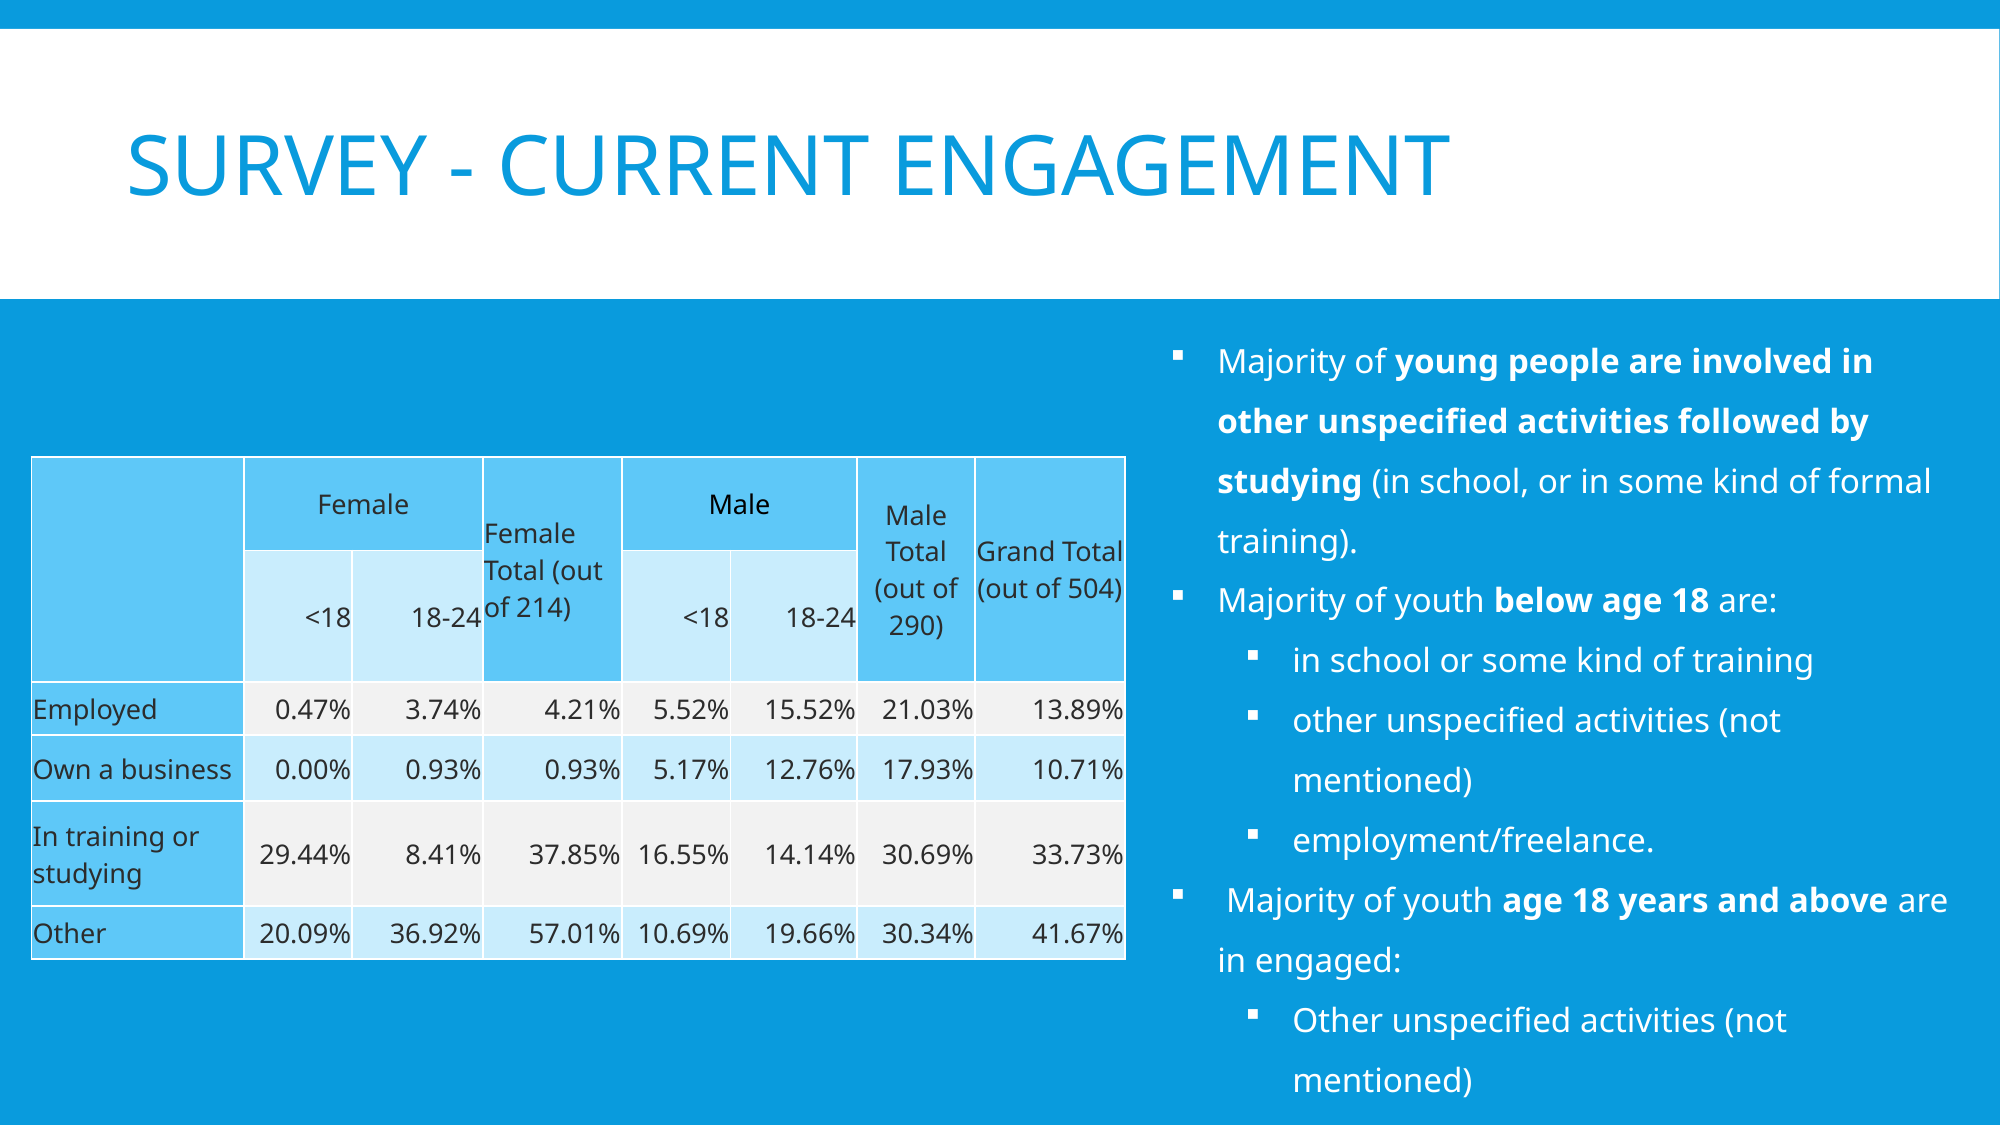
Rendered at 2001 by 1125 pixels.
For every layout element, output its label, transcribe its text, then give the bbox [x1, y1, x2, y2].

table_cell 20.09% [245, 907, 351, 958]
table_cell 5.17% [623, 736, 730, 800]
table_cell 57.01% [484, 907, 621, 958]
table_cell 10.71% [976, 736, 1124, 800]
title Survey - Current Engagement [111, 99, 1522, 240]
table_cell 29.44% [245, 802, 351, 905]
table_cell 0.47% [245, 683, 351, 734]
text_box Majority of young people are involved in other unspecified activities followed by studying (in school, or in some kind of formal training). Majority of youth below age 18 are: in school or some kind of training other unspecified activities (not mentioned) employment/freelance. Majority of youth age 18 years and above are in engaged: Other unspecified activities (not mentioned) School or some kind of training Employment/freelancing [1155, 312, 1969, 1125]
table_cell 4.21% [484, 683, 621, 734]
table_cell 14.14% [731, 802, 856, 905]
table_cell 19.66% [731, 907, 856, 958]
table_cell 15.52% [731, 683, 856, 734]
table_cell <18 [245, 551, 351, 681]
table_cell 8.41% [353, 802, 482, 905]
table_header Male [623, 458, 856, 550]
table_cell 30.34% [858, 907, 974, 958]
table_cell 16.55% [623, 802, 730, 905]
table_cell 0.93% [353, 736, 482, 800]
table_header Male Total (out of 290) [858, 458, 974, 681]
table_cell 18-24 [731, 551, 856, 681]
table_cell 17.93% [858, 736, 974, 800]
table_cell 41.67% [976, 907, 1124, 958]
table_cell 33.73% [976, 802, 1124, 905]
table_cell 30.69% [858, 802, 974, 905]
table_cell 10.69% [623, 907, 730, 958]
table_cell In training or studying [32, 802, 243, 905]
table_header Grand Total (out of 504) [976, 458, 1124, 681]
table_header Female Total (out of 214) [484, 458, 621, 681]
table_cell <18 [623, 551, 730, 681]
table_header Female [245, 458, 482, 550]
table_cell 36.92% [353, 907, 482, 958]
table_cell 0.00% [245, 736, 351, 800]
table_cell Own a business [32, 736, 243, 800]
table_cell 13.89% [976, 683, 1124, 734]
table_cell 0.93% [484, 736, 621, 800]
table_cell 12.76% [731, 736, 856, 800]
table_cell 3.74% [353, 683, 482, 734]
table_cell Other [32, 907, 243, 958]
table_cell 37.85% [484, 802, 621, 905]
table_cell 18-24 [353, 551, 482, 681]
table_cell Employed [32, 683, 243, 734]
table_header [32, 458, 243, 681]
table_cell 21.03% [858, 683, 974, 734]
table_cell 5.52% [623, 683, 730, 734]
